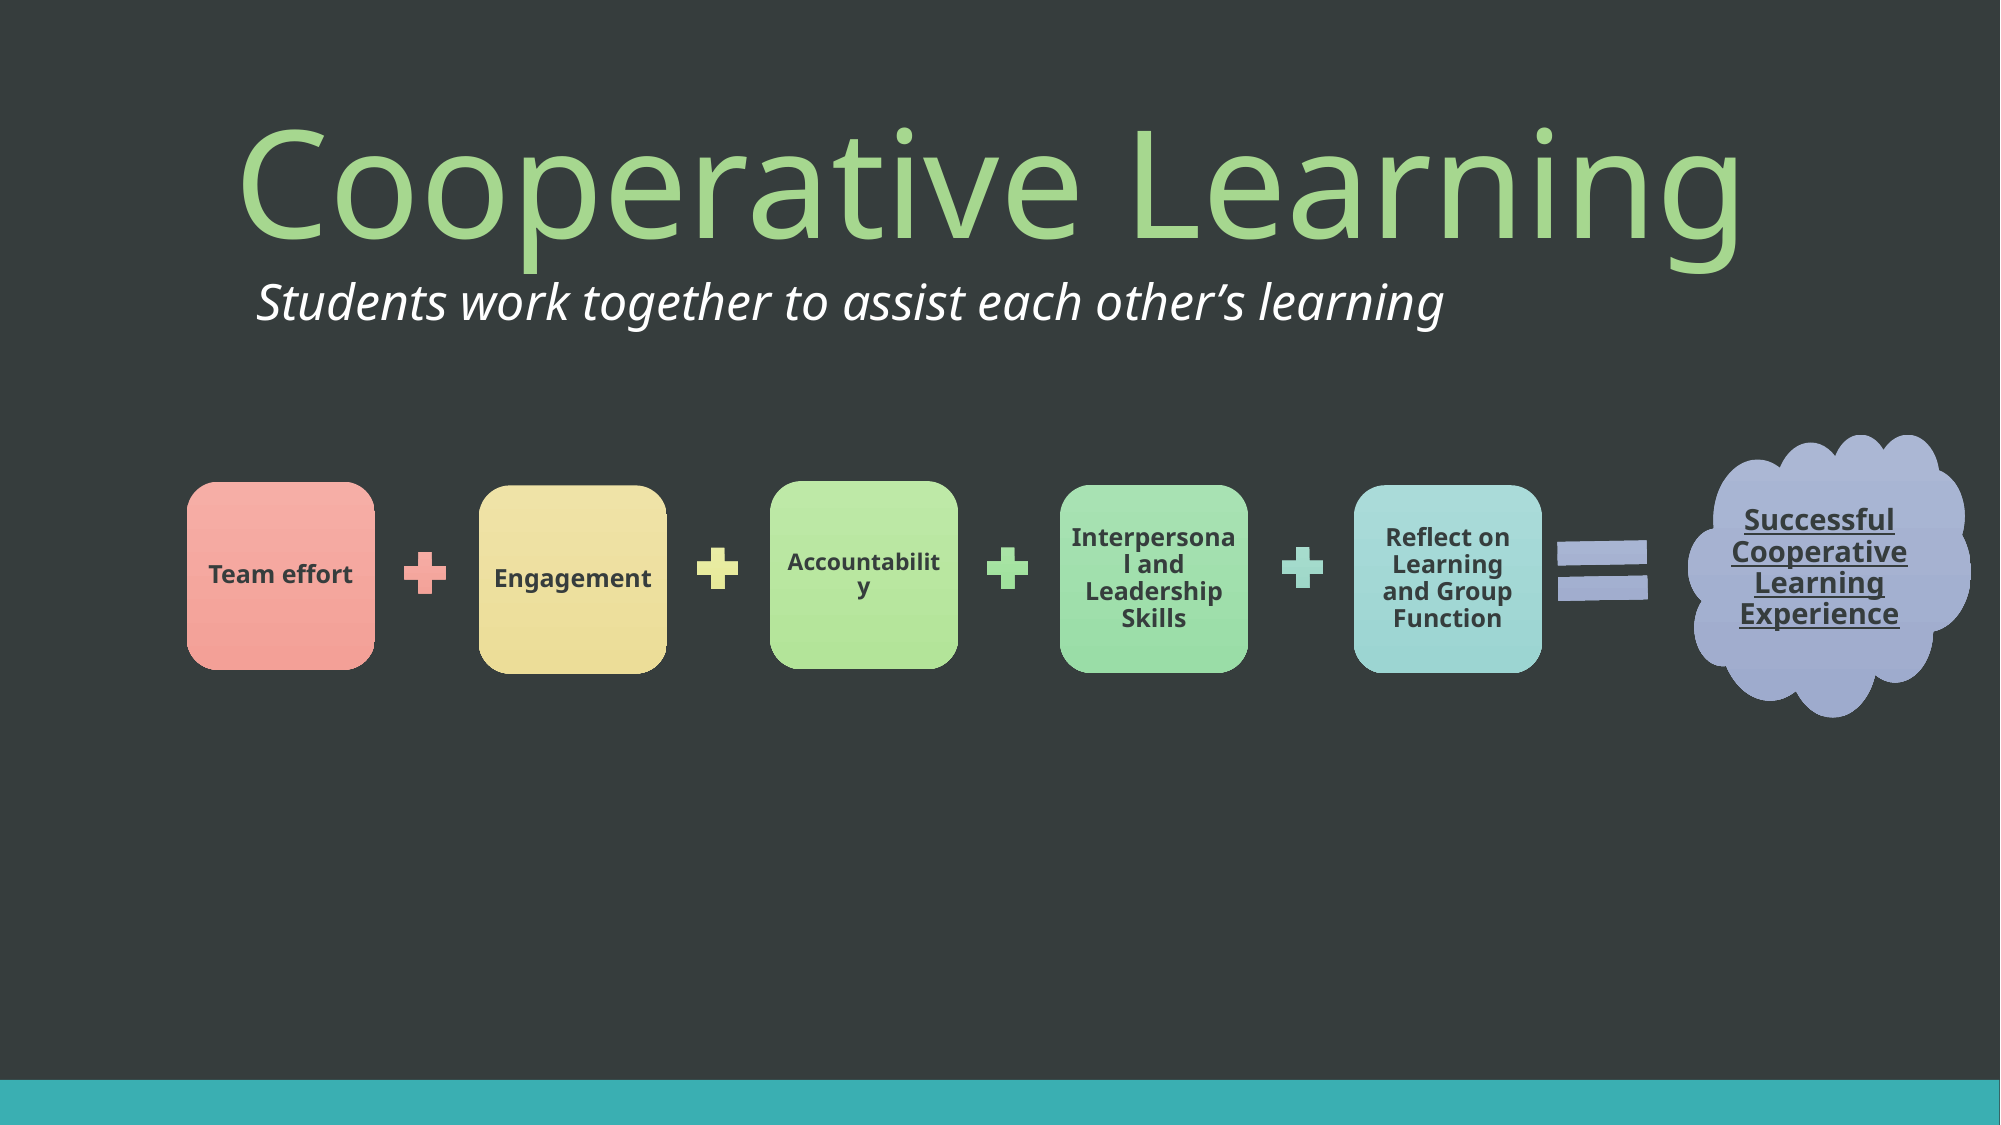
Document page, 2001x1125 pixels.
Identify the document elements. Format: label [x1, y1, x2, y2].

text_box [109, 0, 2000, 1125]
